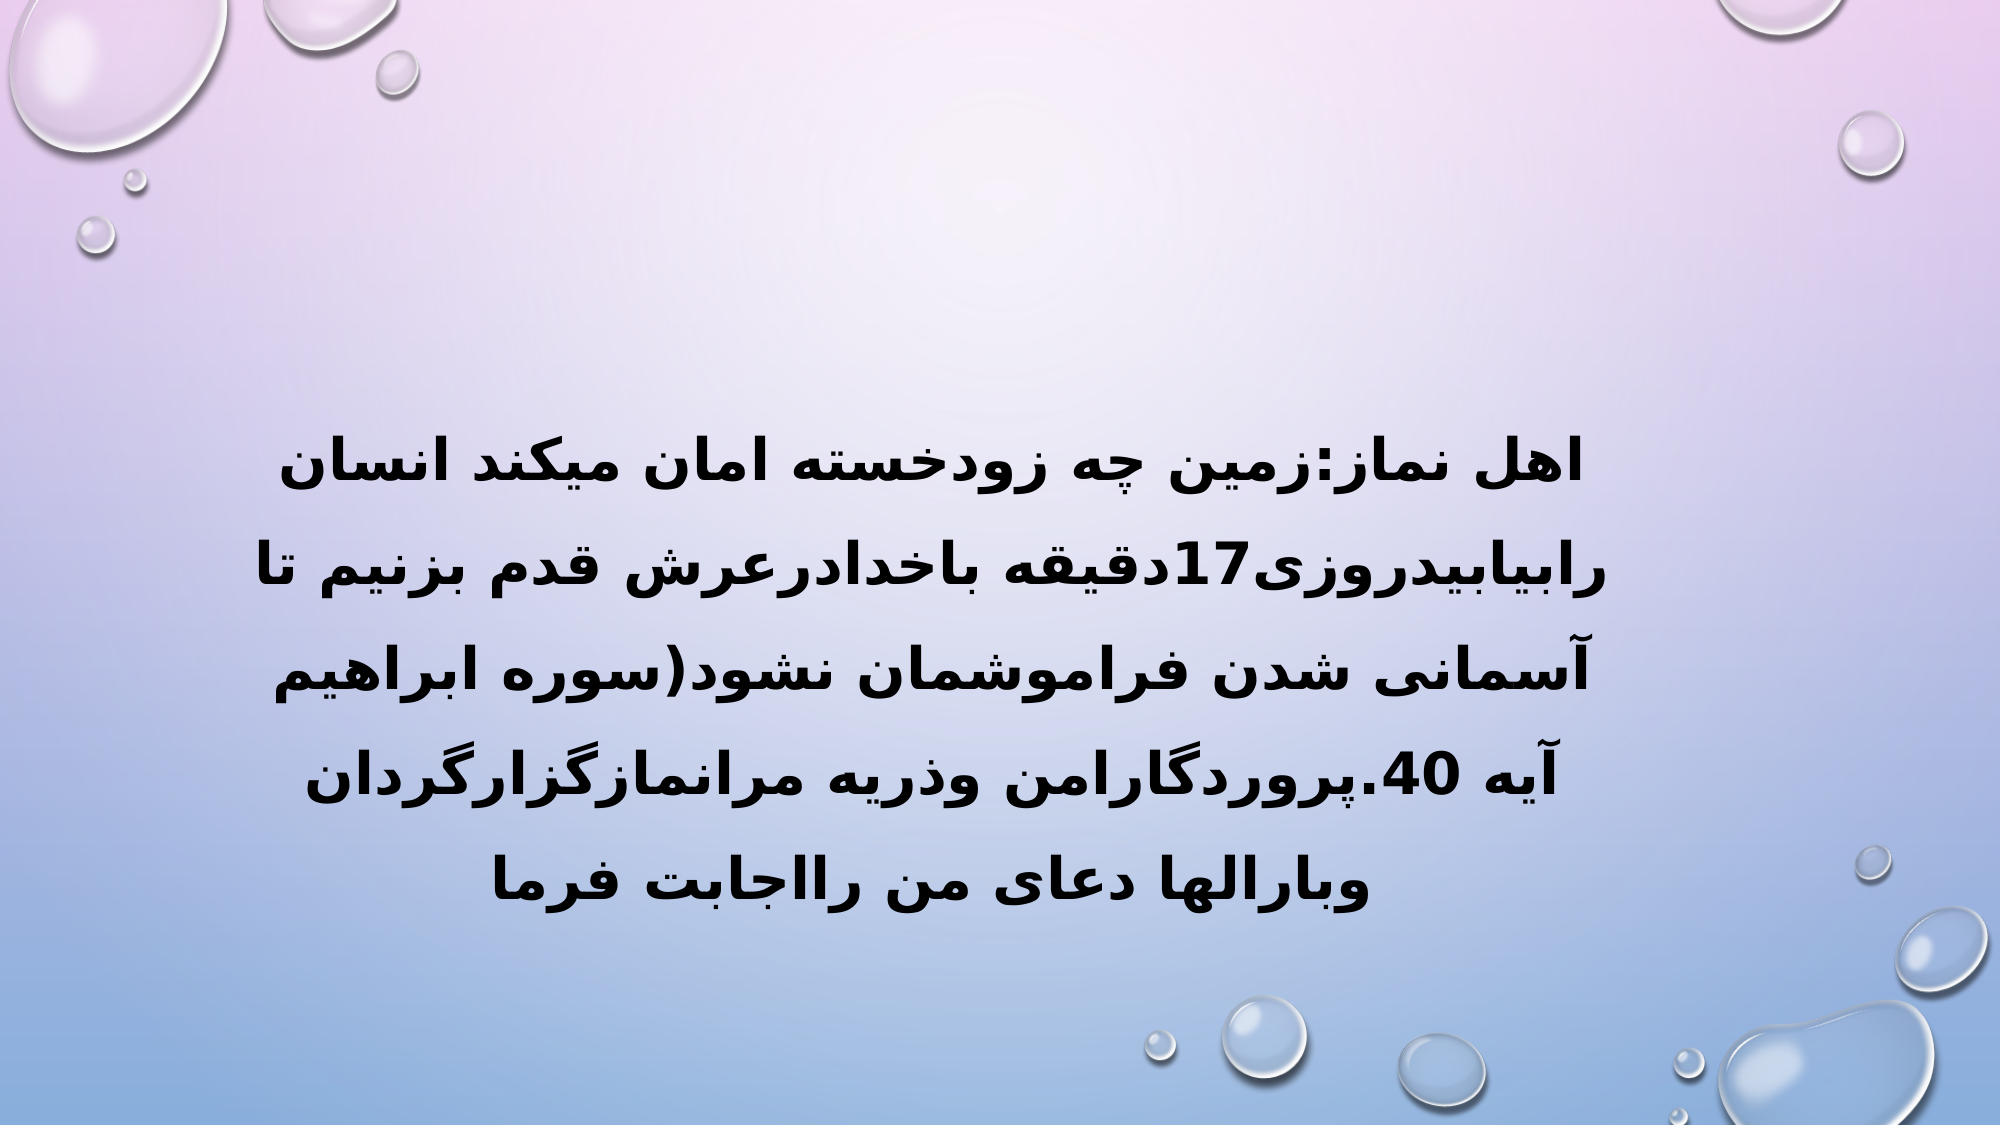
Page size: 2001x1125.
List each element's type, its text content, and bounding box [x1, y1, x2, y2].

picture [0, 0, 2000, 1125]
title اهل نماز:زمین چه زودخسته امان میکند انسان رابیابیدروزی17دقیقه باخدادرعرش قدم بزنیم تا آسمانی شدن فراموشمان نشود(سوره ابراهیم آیه 40.پروردگارامن وذریه مرانمازگزارگردان وبارالها دعای من رااجابت فرما [212, 319, 1653, 979]
